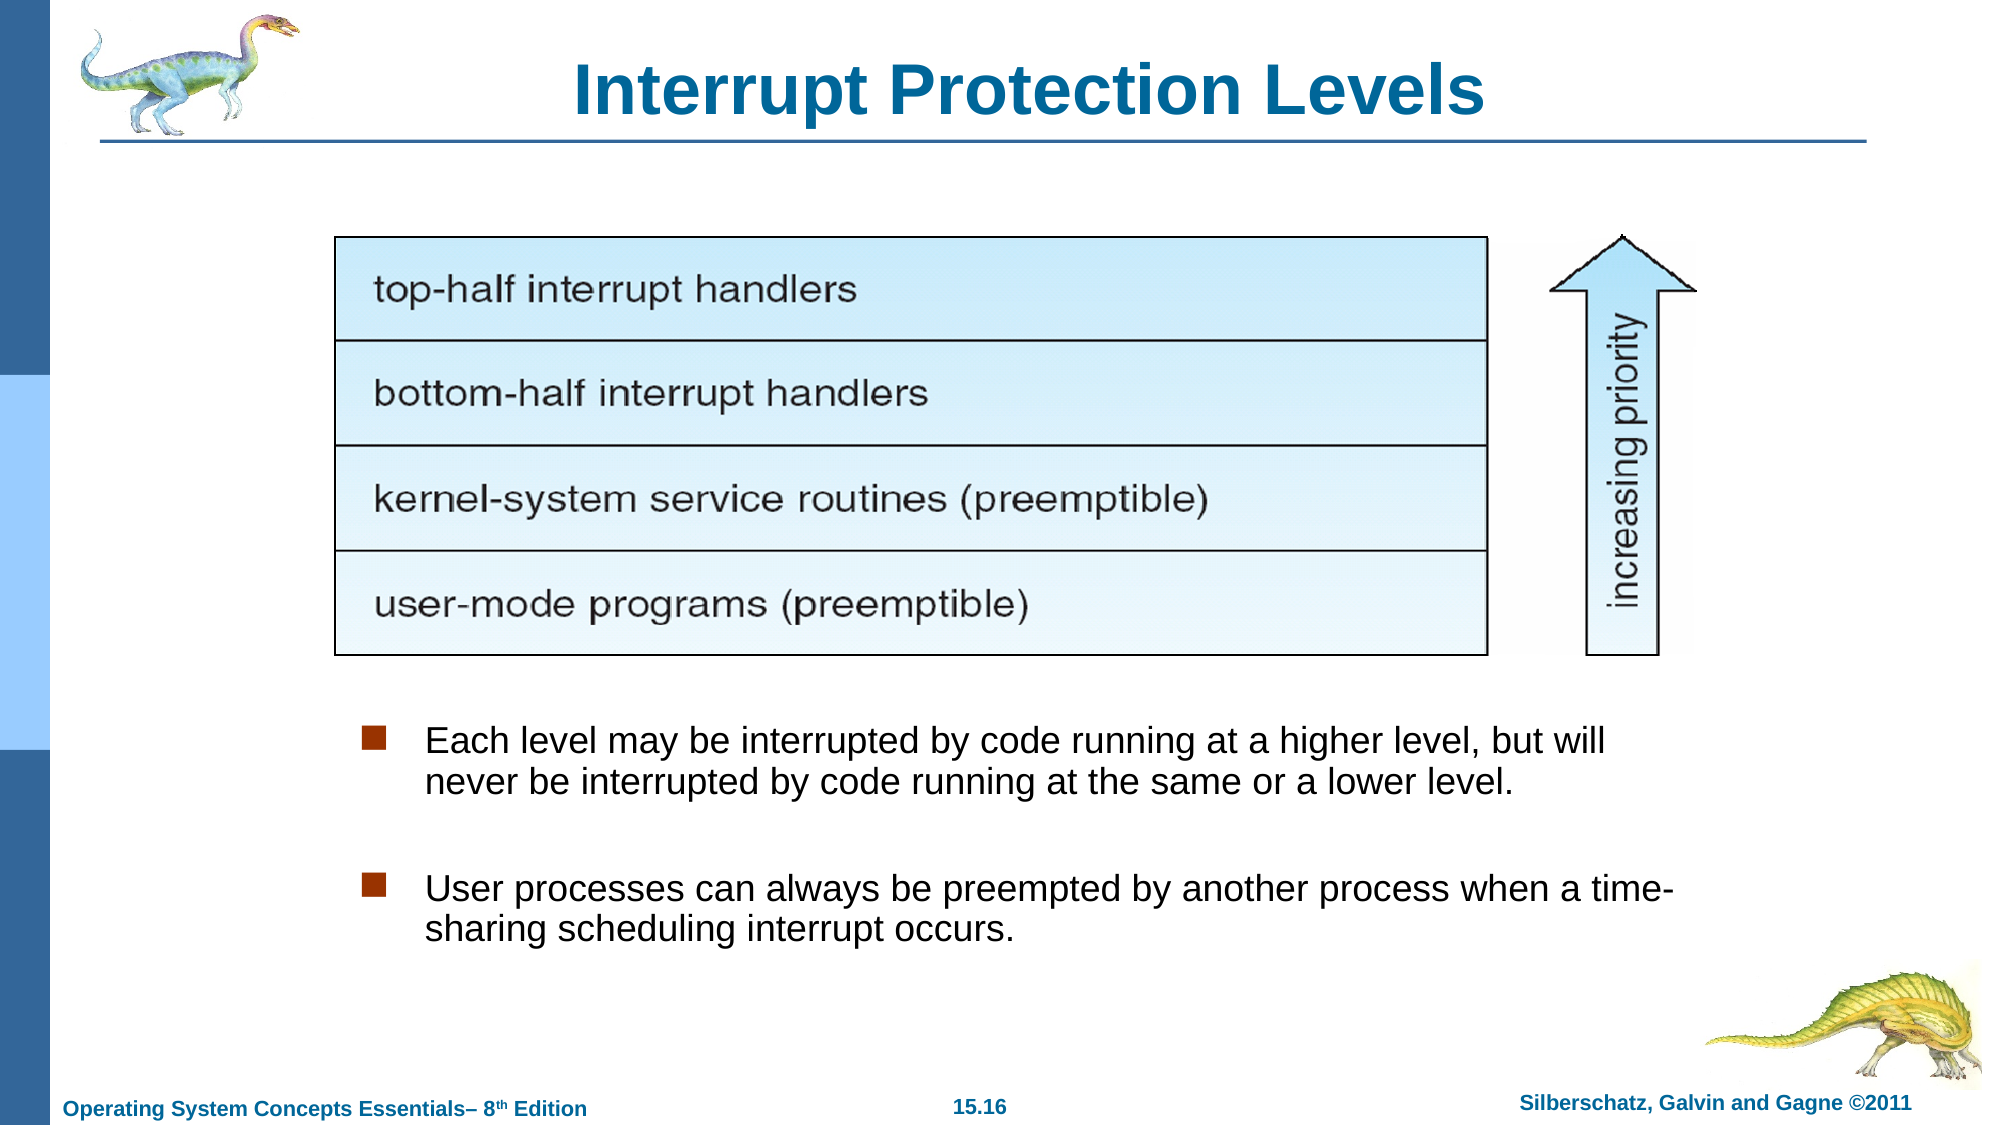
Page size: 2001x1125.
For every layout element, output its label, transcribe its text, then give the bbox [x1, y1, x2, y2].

list Each level may be interrupted by code running at a higher level, but will never be interrupted by code running at the same or a lower level. User processes can always be preempted by another process when a time-sharing scheduling interrupt occurs. [343, 710, 1715, 1035]
picture [328, 230, 1704, 662]
title Interrupt Protection Levels [301, 45, 1760, 141]
picture [1700, 959, 1982, 1090]
picture [62, 0, 324, 149]
